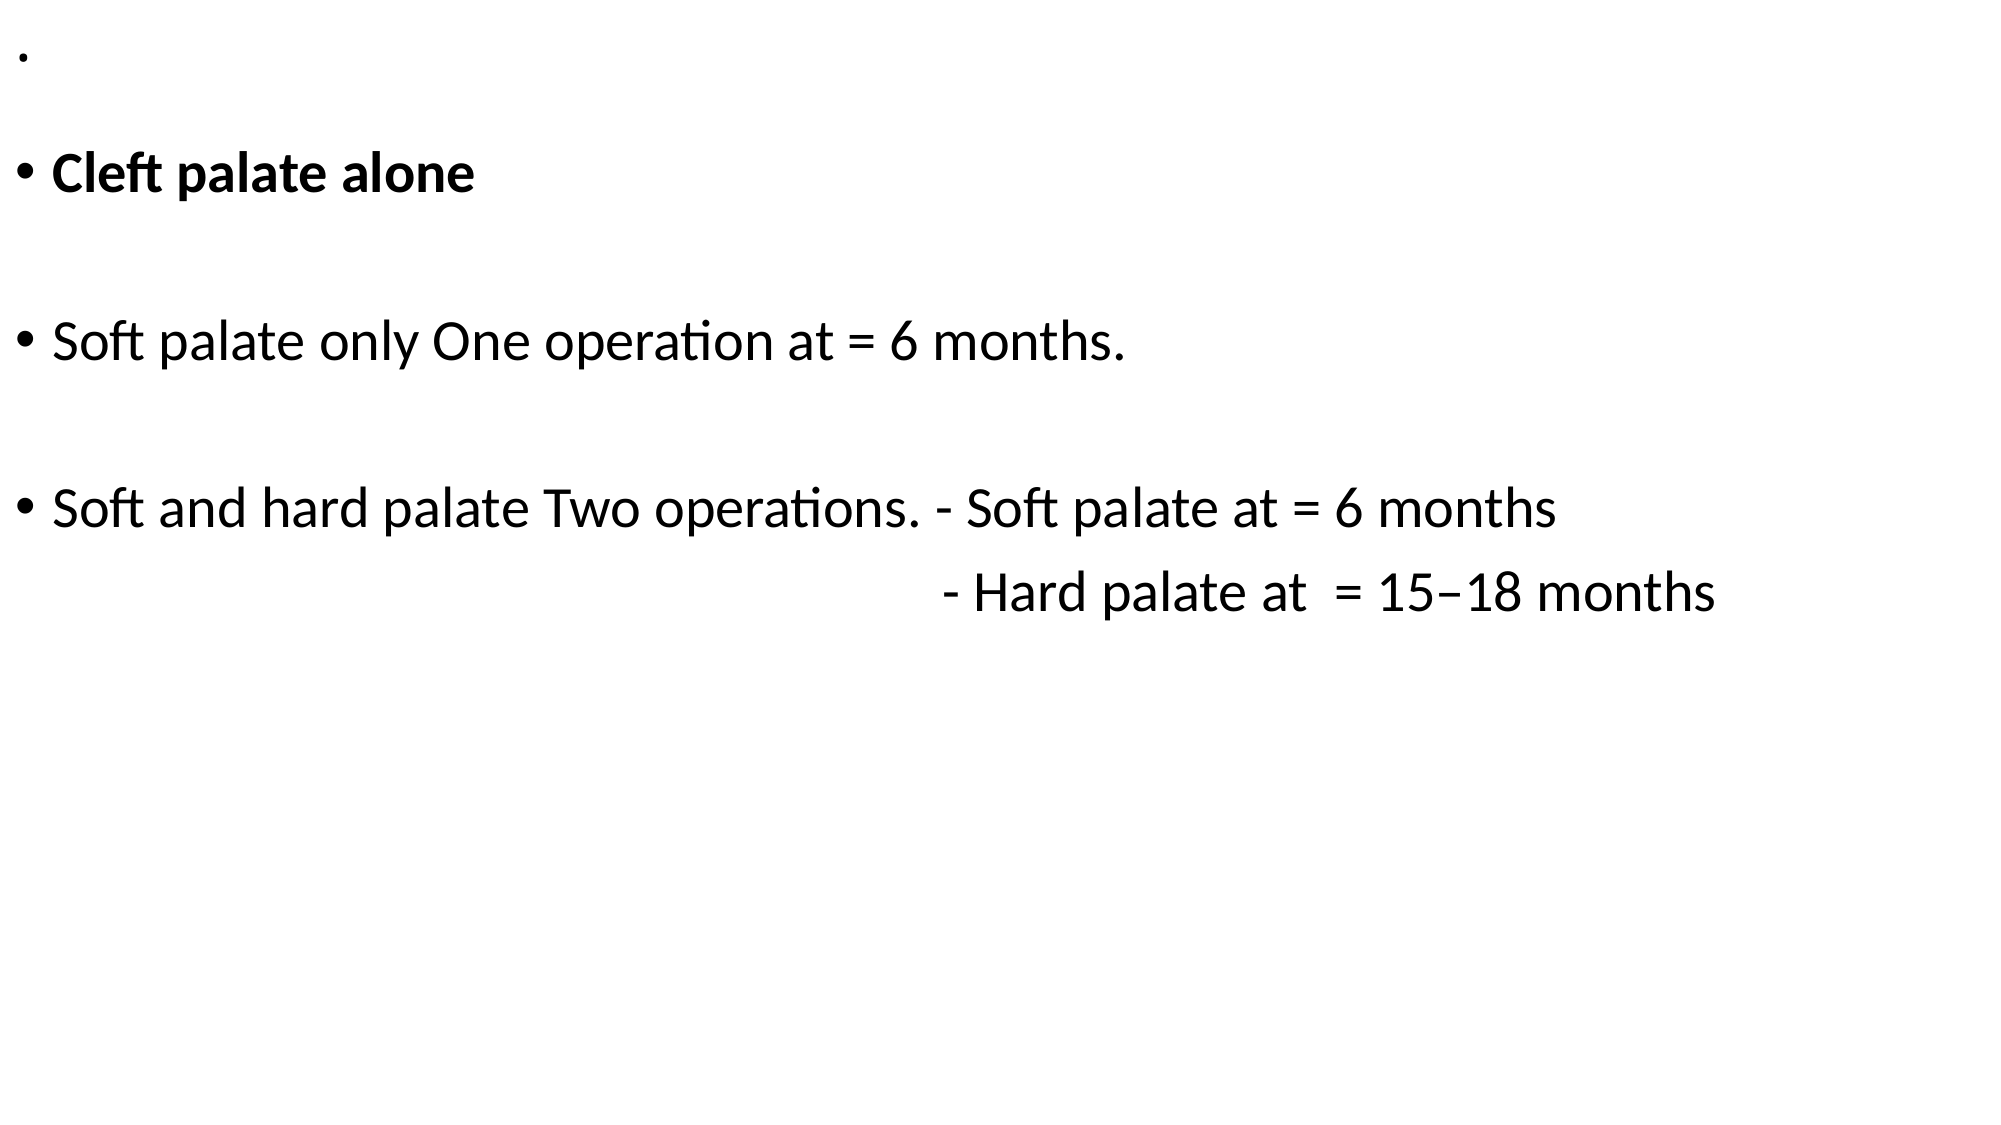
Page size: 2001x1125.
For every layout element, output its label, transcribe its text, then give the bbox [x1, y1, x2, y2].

title . [0, 0, 1863, 83]
list Cleft palate alone Soft palate only One operation at = 6 months. Soft and hard palate Two operations. - Soft palate at = 6 months - Hard palate at = 15–18 months [0, 135, 2000, 1125]
